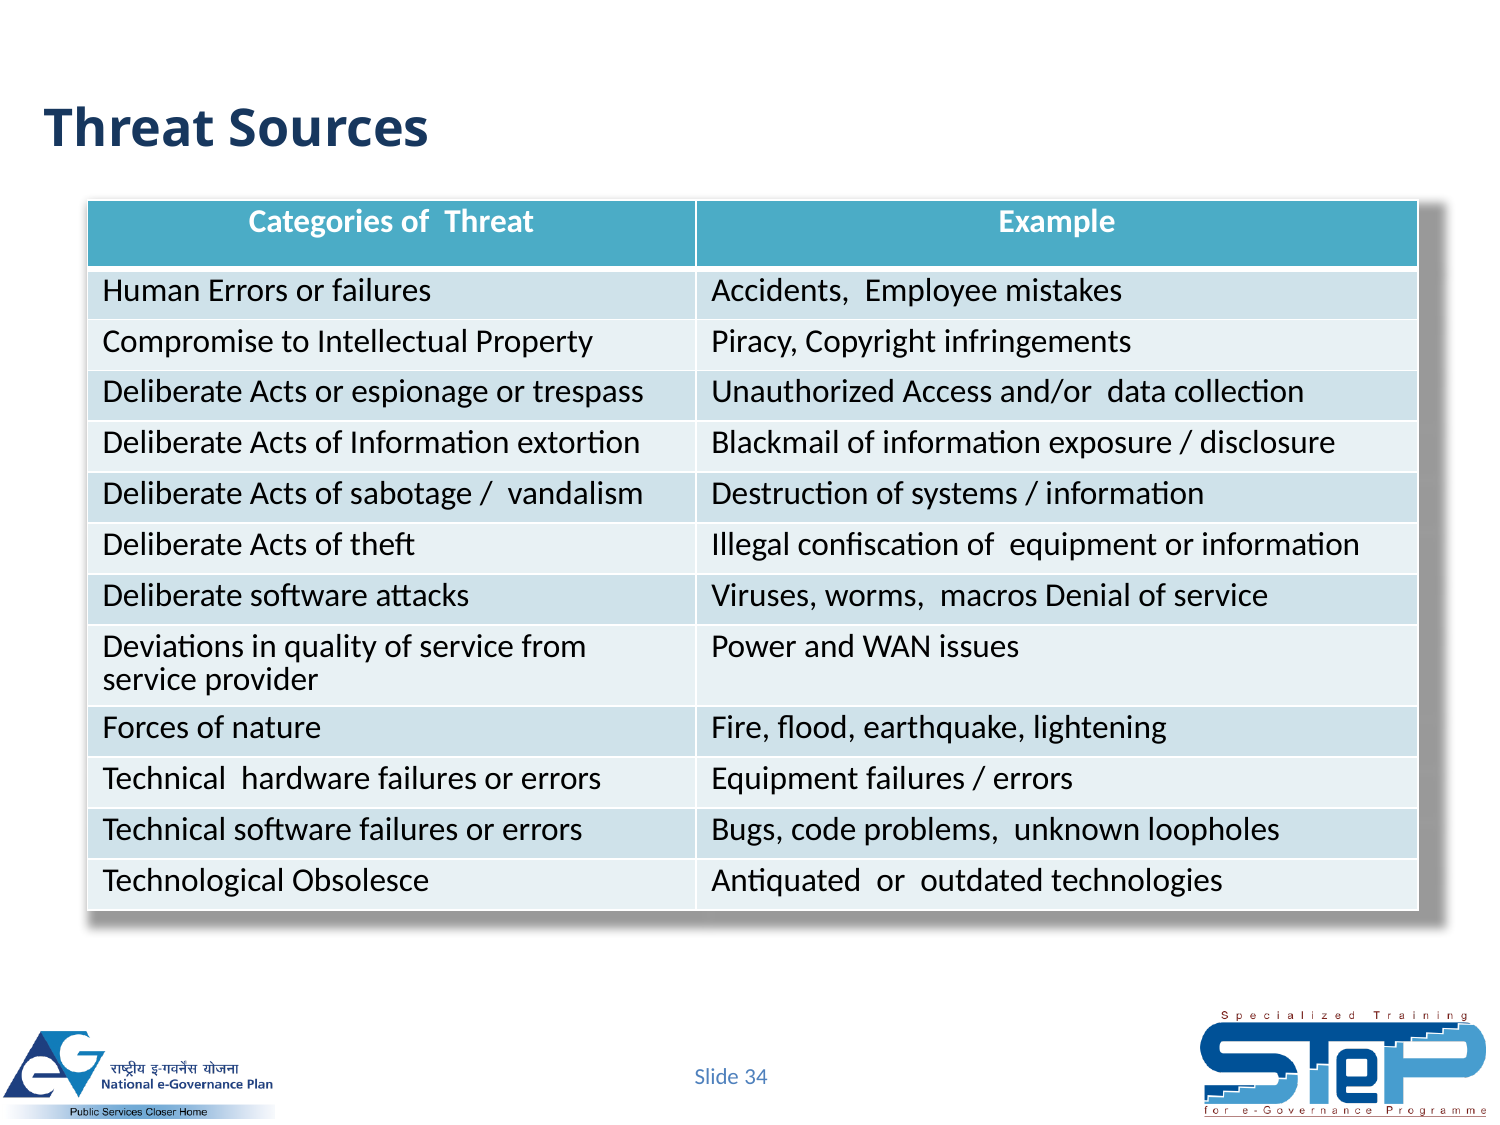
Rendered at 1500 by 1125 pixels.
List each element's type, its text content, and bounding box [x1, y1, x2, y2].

table_cell Destruction of systems / information [697, 473, 1417, 522]
table_cell Forces of nature [88, 707, 695, 756]
picture [1200, 1011, 1486, 1117]
table_header Categories of Threat [88, 201, 695, 266]
table_cell Technical hardware failures or errors [88, 758, 695, 807]
table_cell Blackmail of information exposure / disclosure [697, 422, 1417, 471]
table_cell Human Errors or failures [88, 272, 695, 319]
table_cell Deliberate Acts of Information extortion [88, 422, 695, 471]
table_cell Deliberate software attacks [88, 575, 695, 624]
table_cell Antiquated or outdated technologies [697, 860, 1417, 909]
table_cell Bugs, code problems, unknown loopholes [697, 809, 1417, 858]
table_cell Piracy, Copyright infringements [697, 320, 1417, 370]
table_cell Deviations in quality of service from service provider [88, 626, 695, 705]
table_cell Equipment failures / errors [697, 758, 1417, 807]
table_cell Unauthorized Access and/or data collection [697, 371, 1417, 420]
table_cell Viruses, worms, macros Denial of service [697, 575, 1417, 624]
table_header Example [697, 201, 1417, 266]
table_cell Deliberate Acts or espionage or trespass [88, 371, 695, 420]
table_cell Illegal confiscation of equipment or information [697, 524, 1417, 573]
picture [2, 1031, 275, 1119]
table_cell Compromise to Intellectual Property [88, 320, 695, 370]
table_cell Technological Obsolesce [88, 860, 695, 909]
table_cell Fire, flood, earthquake, lightening [697, 707, 1417, 756]
title Threat Sources [28, 63, 1474, 188]
table_cell Power and WAN issues [697, 626, 1417, 705]
table_cell Deliberate Acts of theft [88, 524, 695, 573]
table_cell Accidents, Employee mistakes [697, 272, 1417, 319]
table_cell Deliberate Acts of sabotage / vandalism [88, 473, 695, 522]
table_cell Technical software failures or errors [88, 809, 695, 858]
